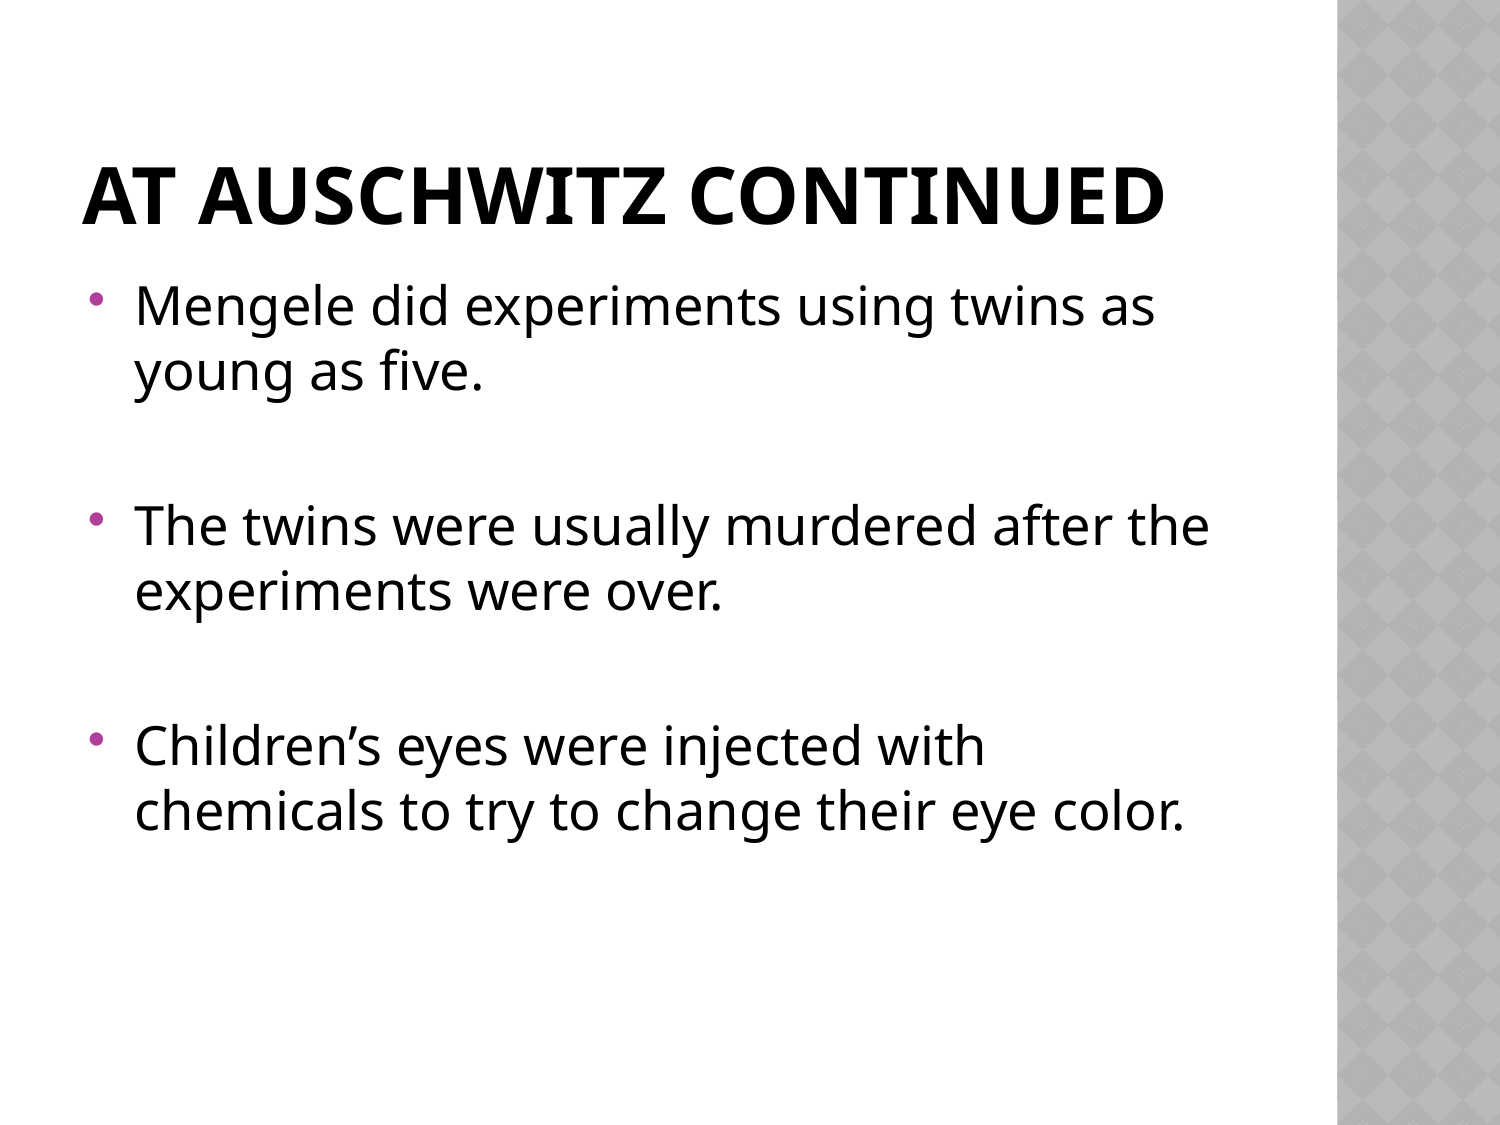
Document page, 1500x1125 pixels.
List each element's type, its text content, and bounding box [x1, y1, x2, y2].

list Mengele did experiments using twins as young as five. The twins were usually murdered after the experiments were over. Children’s eyes were injected with chemicals to try to change their eye color. [75, 264, 1263, 1059]
title At Auschwitz continued [75, 52, 1263, 240]
